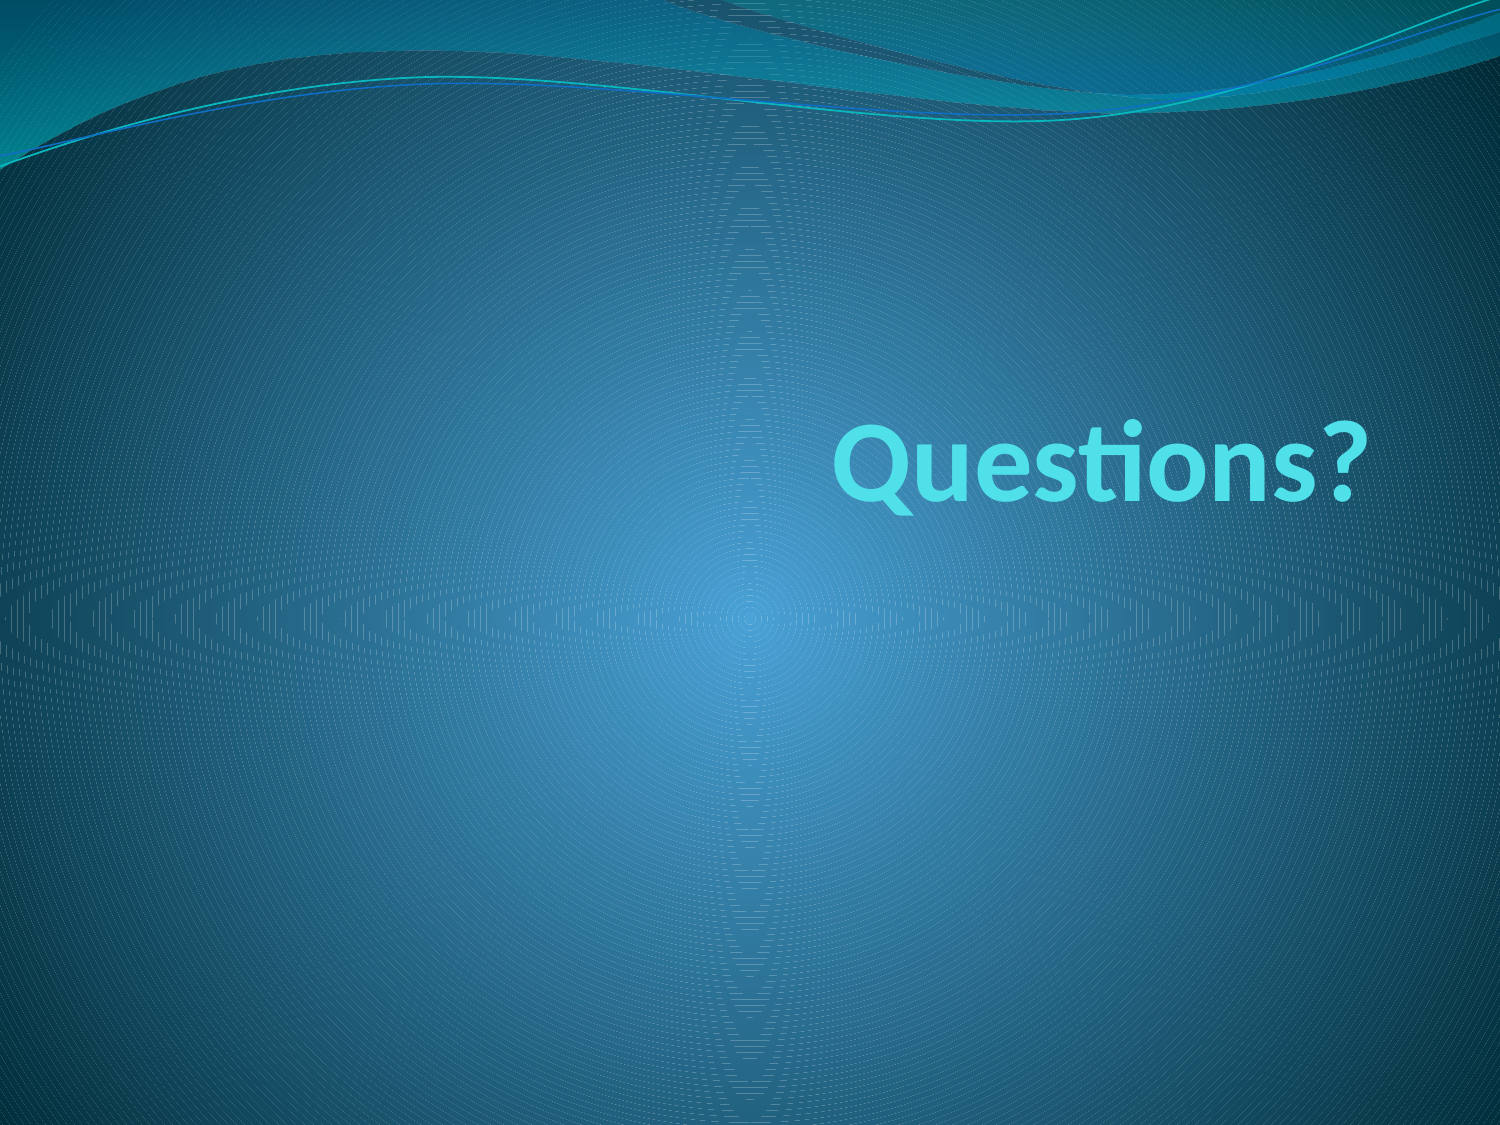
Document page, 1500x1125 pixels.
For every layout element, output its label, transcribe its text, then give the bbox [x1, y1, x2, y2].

title Questions? [87, 224, 1376, 525]
